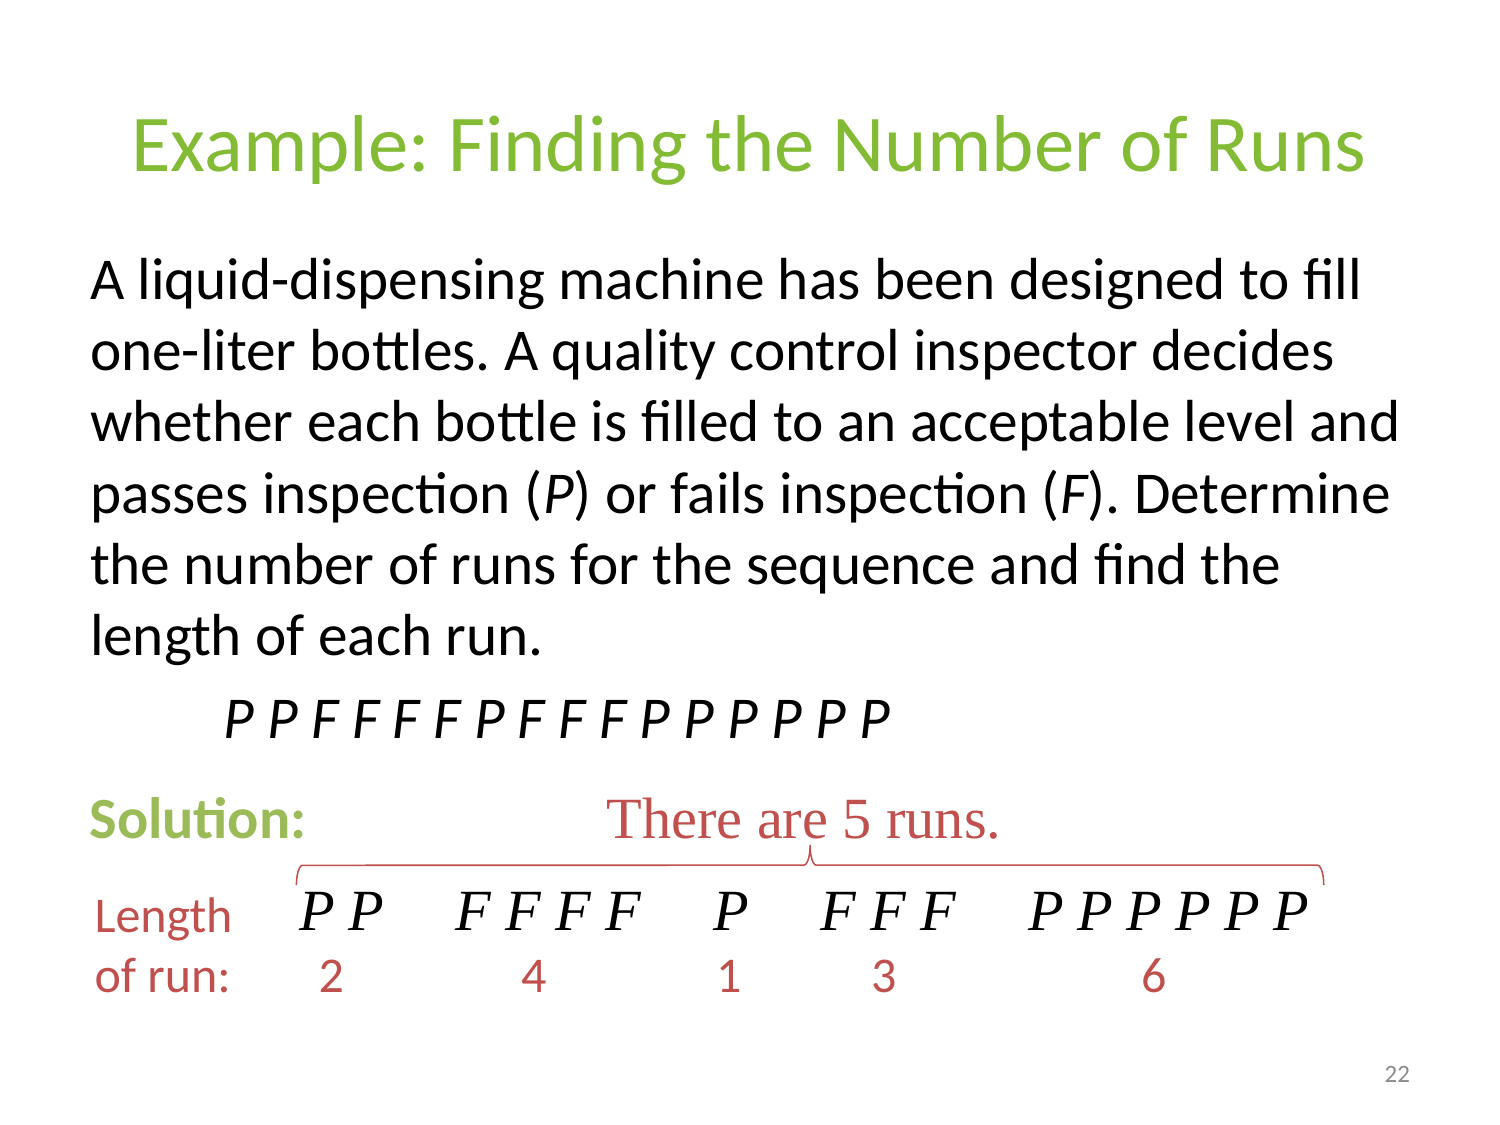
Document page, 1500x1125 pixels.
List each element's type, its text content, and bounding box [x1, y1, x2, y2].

text_box [296, 858, 1324, 886]
title Example: Finding the Number of Runs [75, 45, 1425, 232]
list A liquid-dispensing machine has been designed to fill one-liter bottles. A quality control inspector decides whether each bottle is filled to an acceptable level and passes inspection (P) or fails inspection (F). Determine the number of runs for the sequence and find the length of each run. P P F F F F P F F F P P P P P P [75, 232, 1425, 768]
text_box 2 [292, 934, 370, 1010]
slide_number 22 [1074, 1042, 1425, 1103]
text_box 6 [1115, 934, 1193, 1010]
text_box 1 [690, 934, 768, 1010]
text_box There are 5 runs. [592, 772, 1021, 858]
text_box 3 [845, 934, 923, 1010]
text_box Solution: [75, 772, 410, 858]
text_box Length of run: [79, 874, 285, 1010]
text_box P P F F F F P F F F P P P P P P [284, 865, 1345, 950]
text_box 4 [495, 934, 573, 1010]
